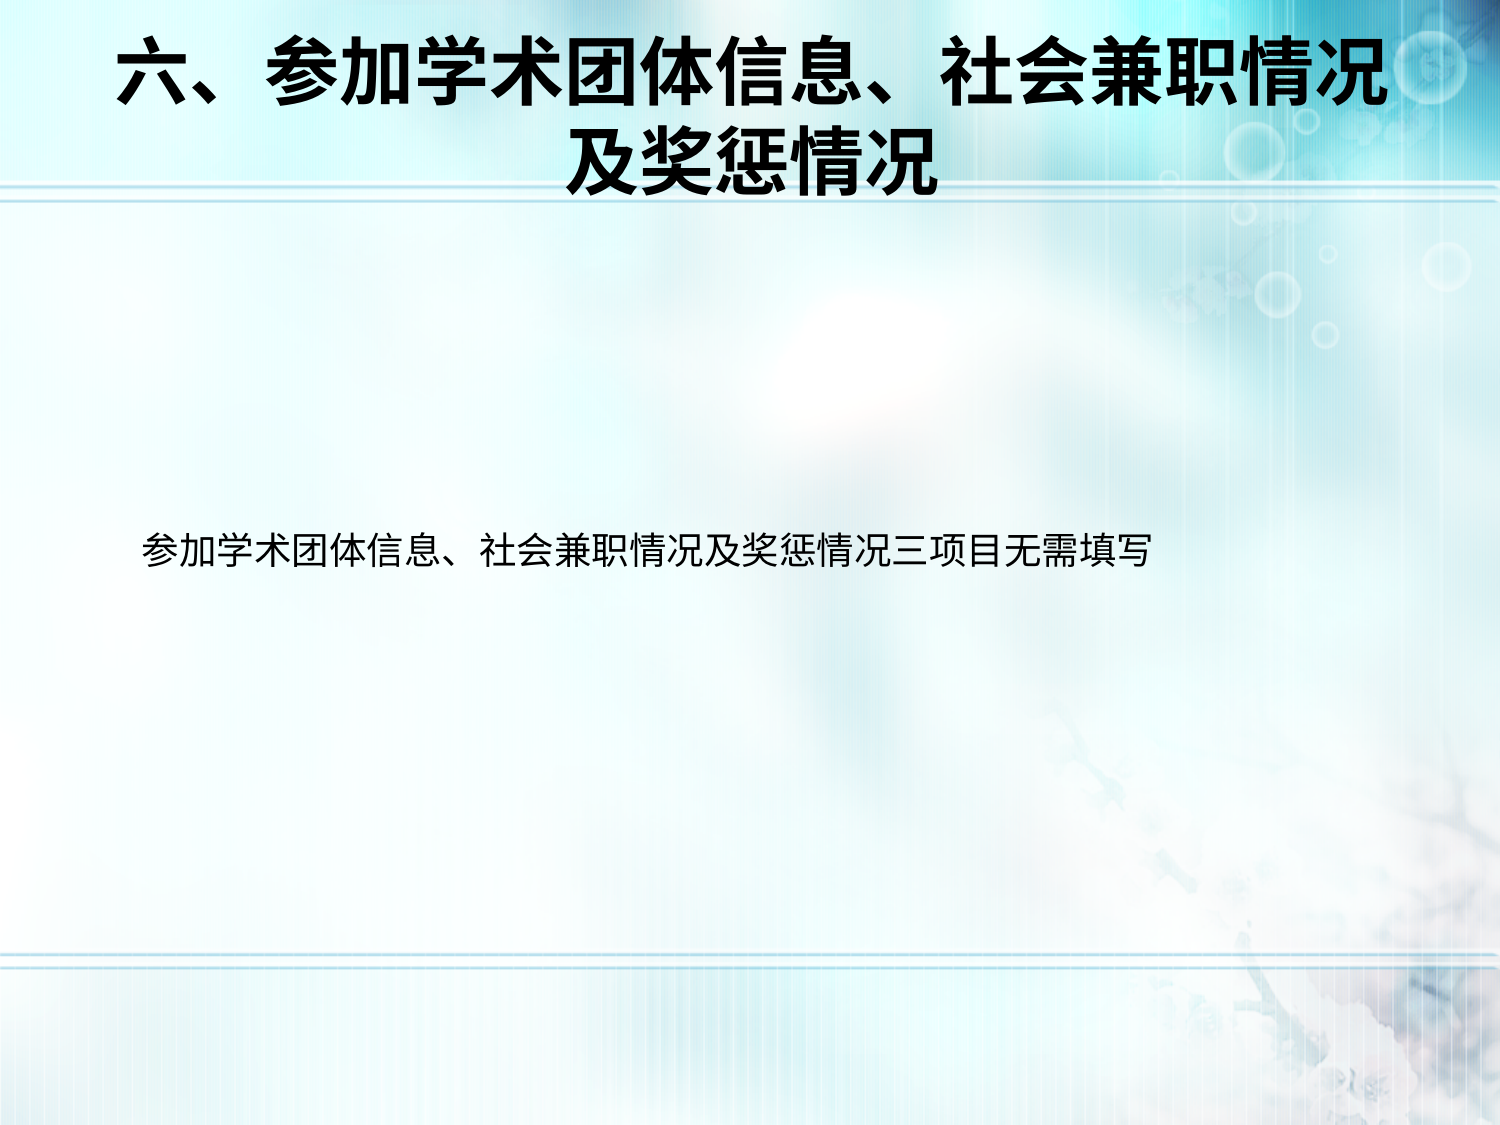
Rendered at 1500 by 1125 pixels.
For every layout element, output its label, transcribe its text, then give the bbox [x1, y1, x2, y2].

text_box 参加学术团体信息、社会兼职情况及奖惩情况三项目无需填写 [126, 519, 1481, 580]
picture [0, 0, 1500, 1125]
title 六、参加学术团体信息、社会兼职情况及奖惩情况 [74, 45, 1426, 185]
